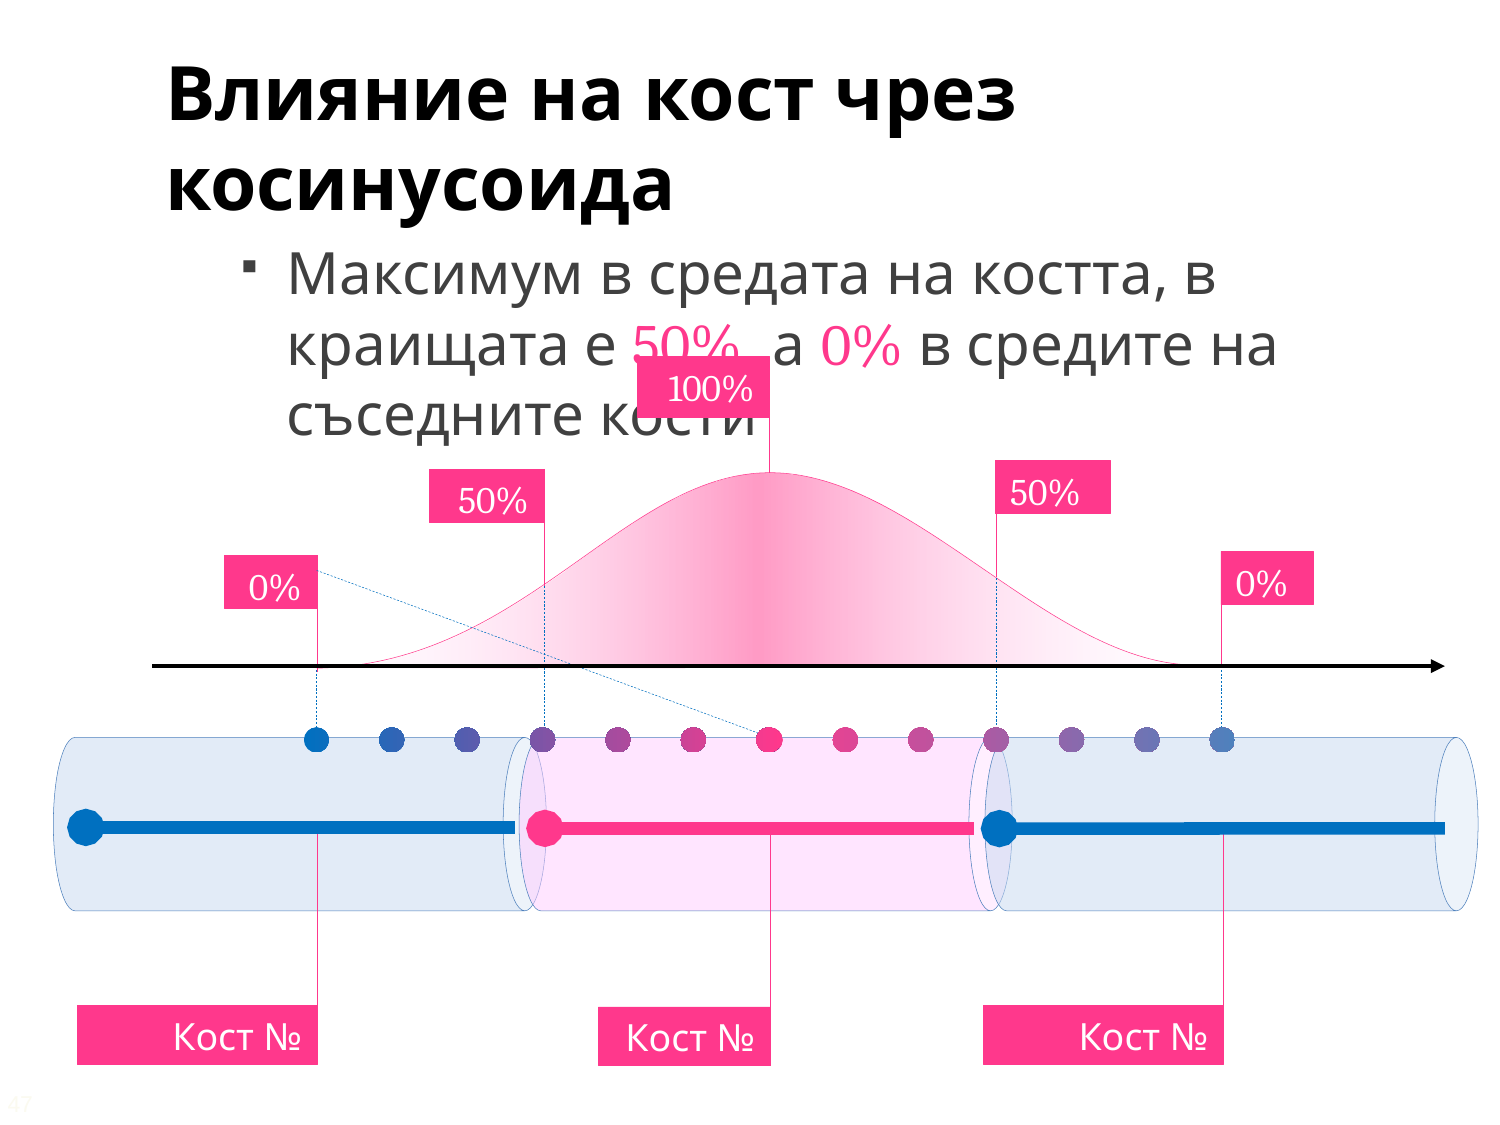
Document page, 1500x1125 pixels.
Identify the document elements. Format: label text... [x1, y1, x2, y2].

text_box [773, 835, 978, 913]
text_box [303, 727, 1235, 753]
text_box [994, 459, 1111, 578]
text_box [1001, 585, 1200, 664]
text_box [516, 760, 755, 913]
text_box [224, 554, 318, 665]
text_box [775, 470, 991, 664]
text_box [598, 830, 771, 1066]
text_box [982, 760, 1216, 822]
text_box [1220, 551, 1314, 665]
text_box [1226, 735, 1481, 913]
text_box [348, 594, 539, 664]
text_box [323, 834, 533, 913]
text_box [636, 356, 770, 474]
text_box [305, 760, 513, 821]
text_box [983, 829, 1224, 1065]
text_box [428, 468, 545, 586]
text_box [763, 760, 979, 822]
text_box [76, 829, 318, 1065]
list Влияние на кост чрез косинусоида Максимум в средата на костта, в краищата е 50%, а 0% в средите на съседните кости [150, 37, 1488, 1113]
text_box [51, 735, 296, 912]
text_box [548, 482, 764, 664]
